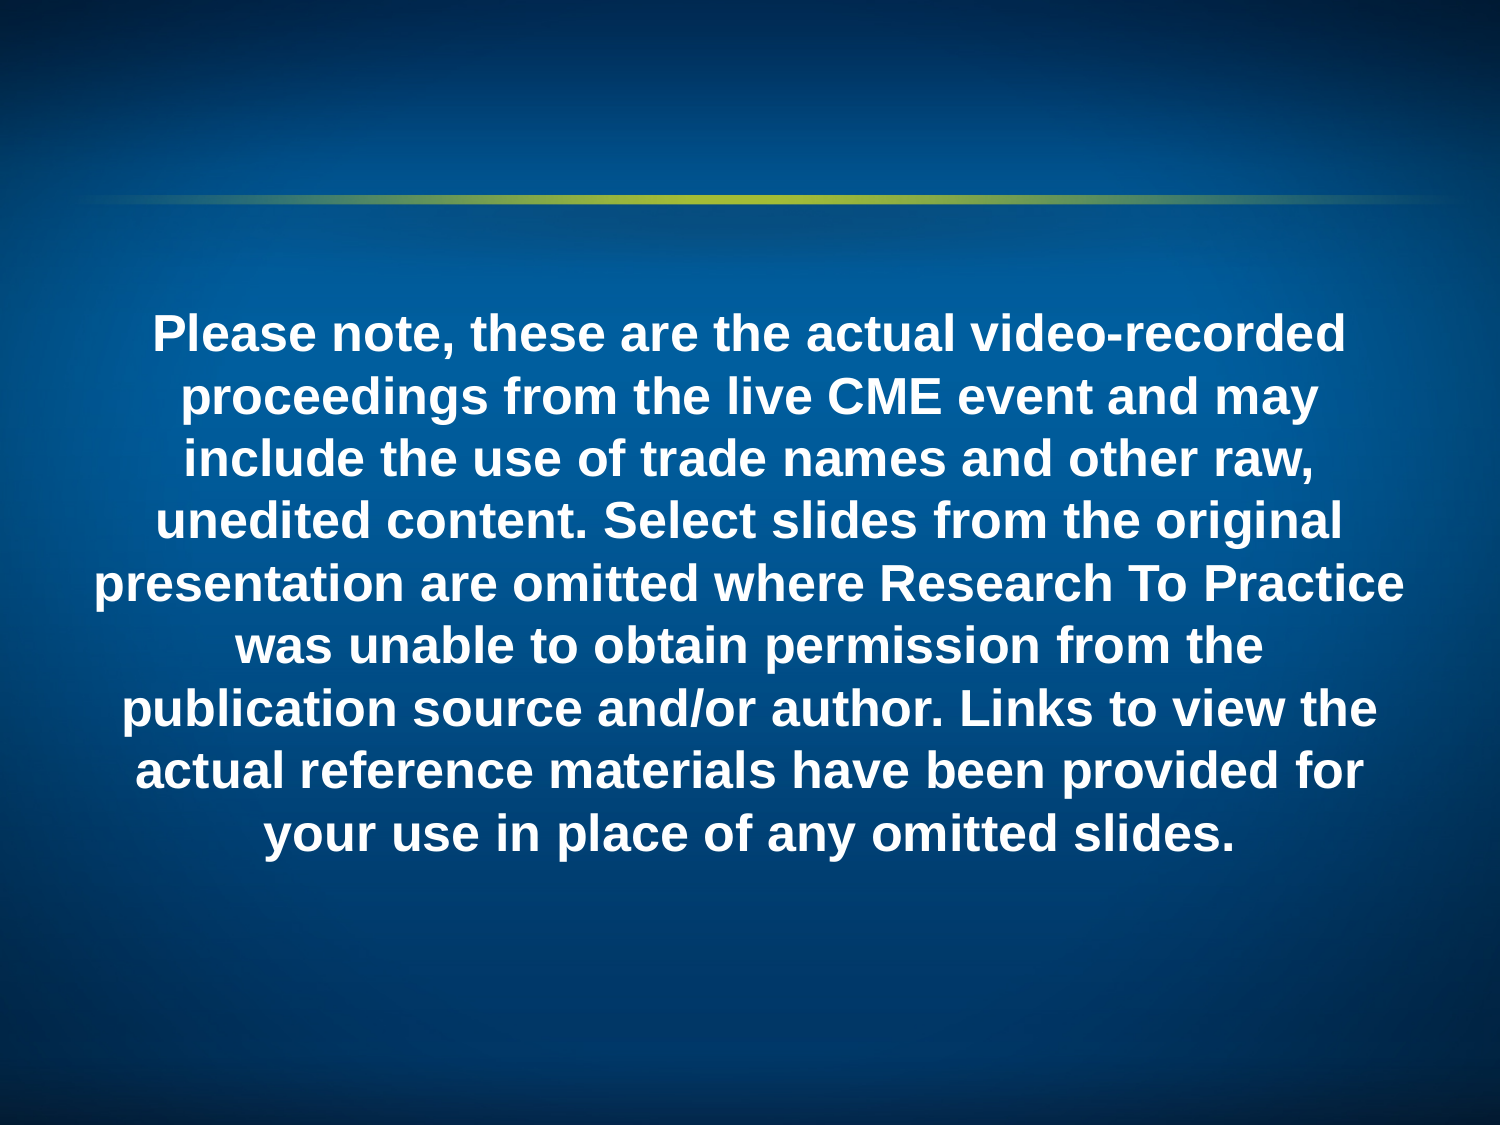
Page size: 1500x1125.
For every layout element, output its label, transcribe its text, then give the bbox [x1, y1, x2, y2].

text_box Please note, these are the actual video-recorded proceedings from the live CME event and may include the use of trade names and other raw, unedited content. Select slides from the original presentation are omitted where Research To Practice was unable to obtain permission from the publication source and/or author. Links to view the actual reference materials have been provided for your use in place of any omitted slides. [74, 292, 1425, 1073]
picture [0, 0, 1500, 1125]
